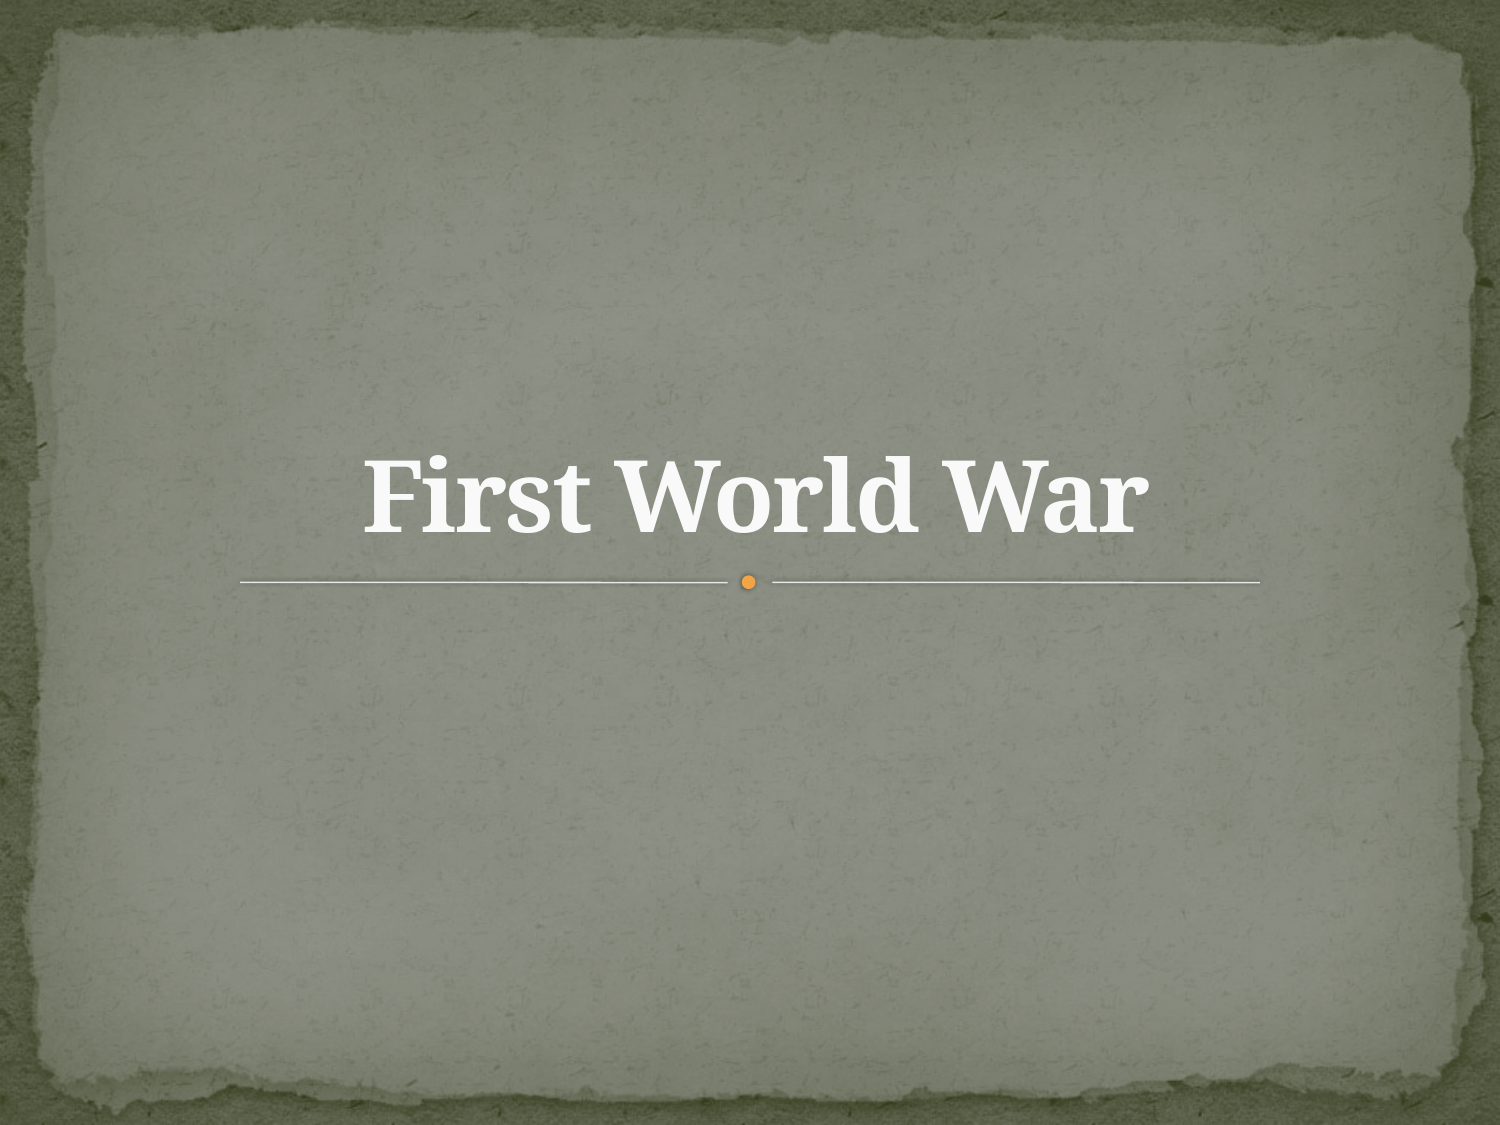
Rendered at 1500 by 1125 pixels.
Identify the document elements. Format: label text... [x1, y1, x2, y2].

title First World War [74, 235, 1438, 561]
